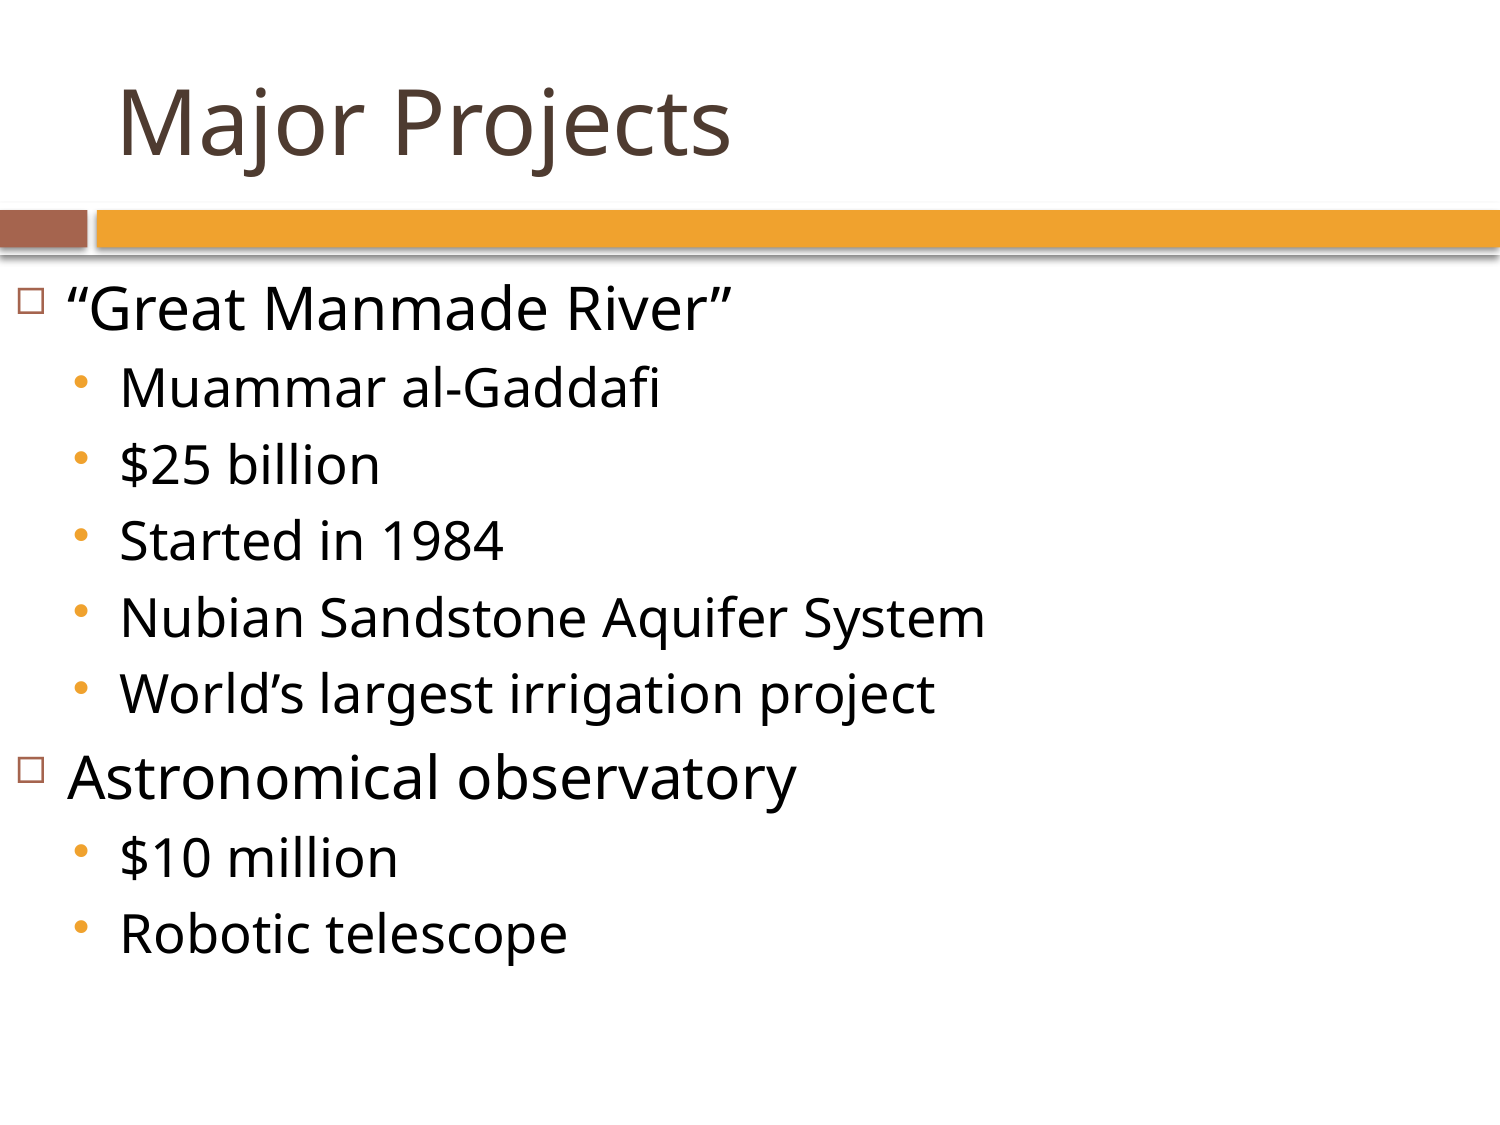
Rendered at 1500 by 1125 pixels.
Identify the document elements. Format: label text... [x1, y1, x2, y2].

list “Great Manmade River” Muammar al-Gaddafi $25 billion Started in 1984 Nubian Sandstone Aquifer System World’s largest irrigation project Astronomical observatory $10 million Robotic telescope [0, 262, 1438, 1063]
title Major Projects [100, 37, 1438, 200]
